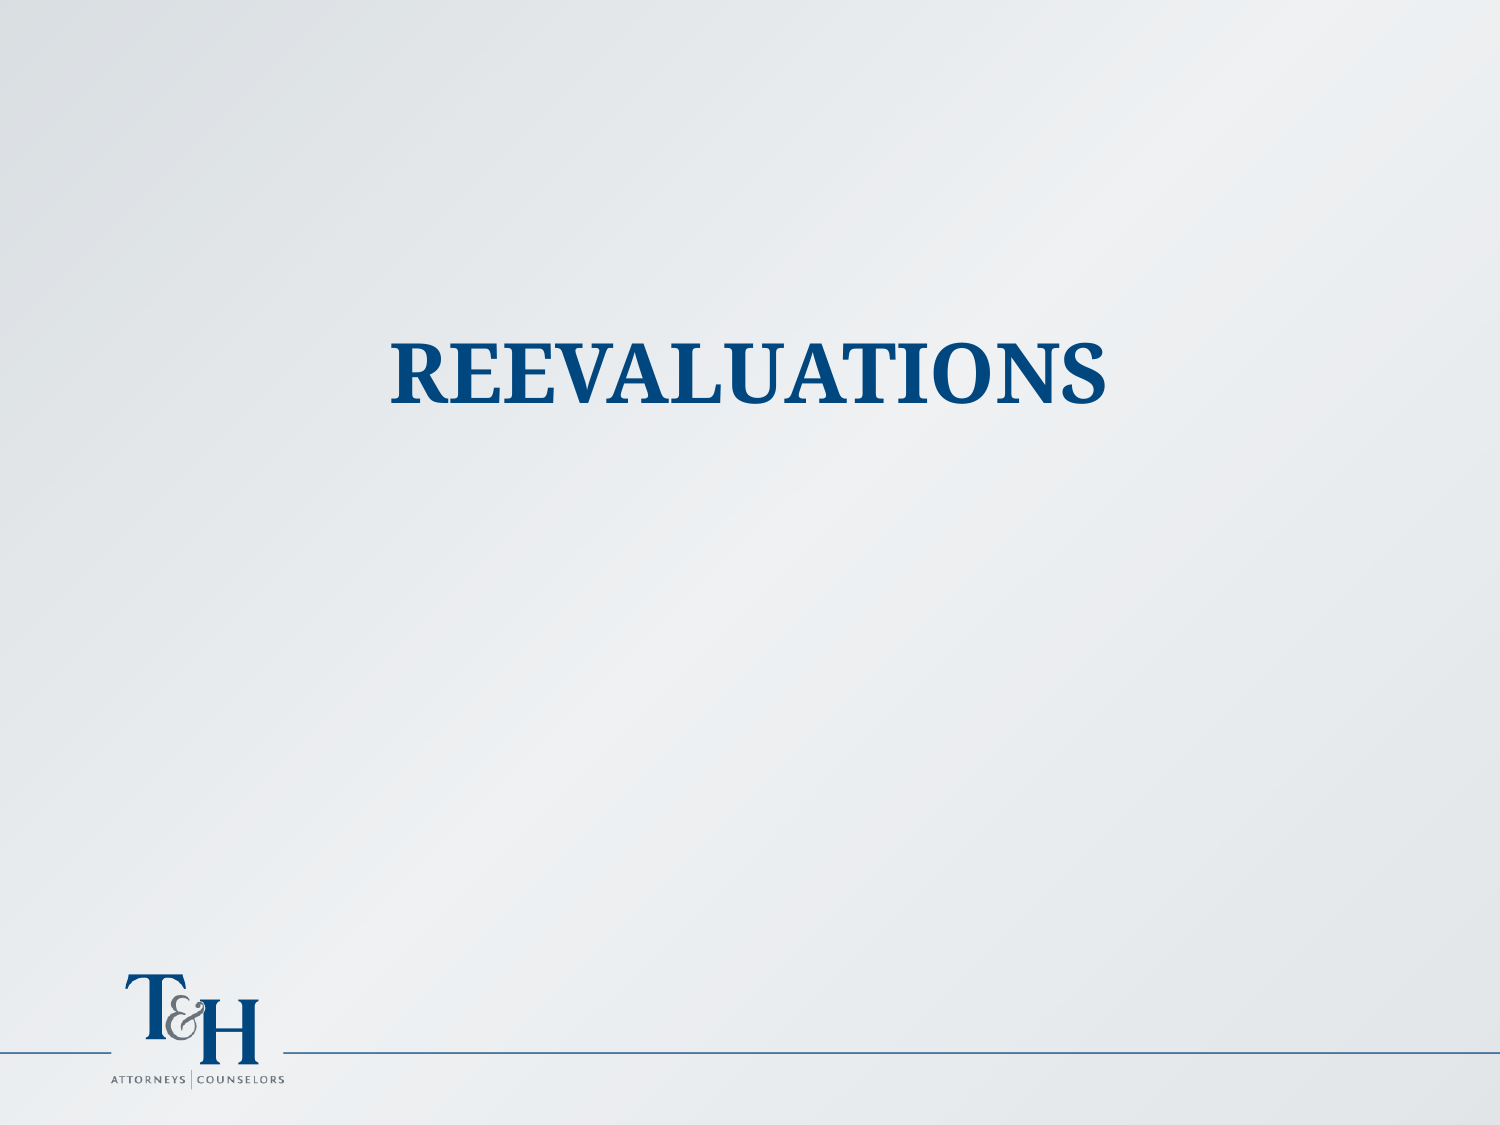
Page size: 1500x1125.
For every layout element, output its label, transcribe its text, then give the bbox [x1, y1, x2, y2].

picture [0, 0, 1500, 1125]
title REEVALUATIONS [112, 312, 1388, 429]
